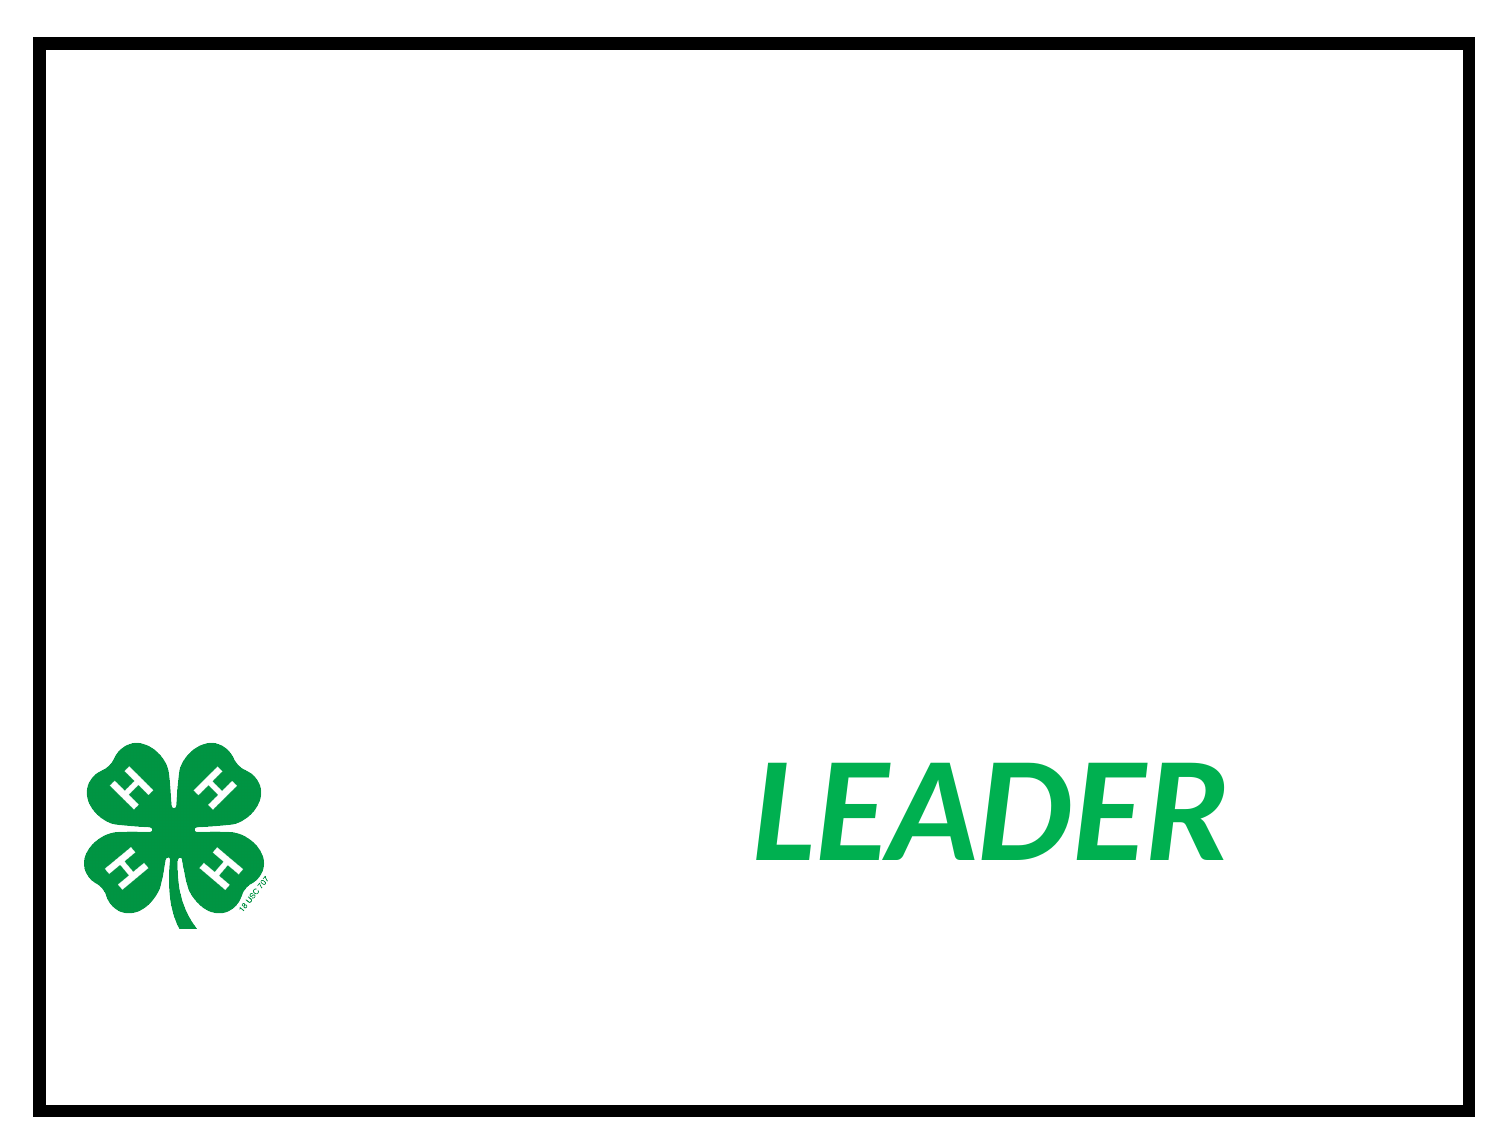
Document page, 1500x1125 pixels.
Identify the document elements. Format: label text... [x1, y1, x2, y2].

text_box LEADER [287, 703, 1427, 898]
picture [84, 740, 268, 930]
text_box [39, 43, 1470, 1112]
